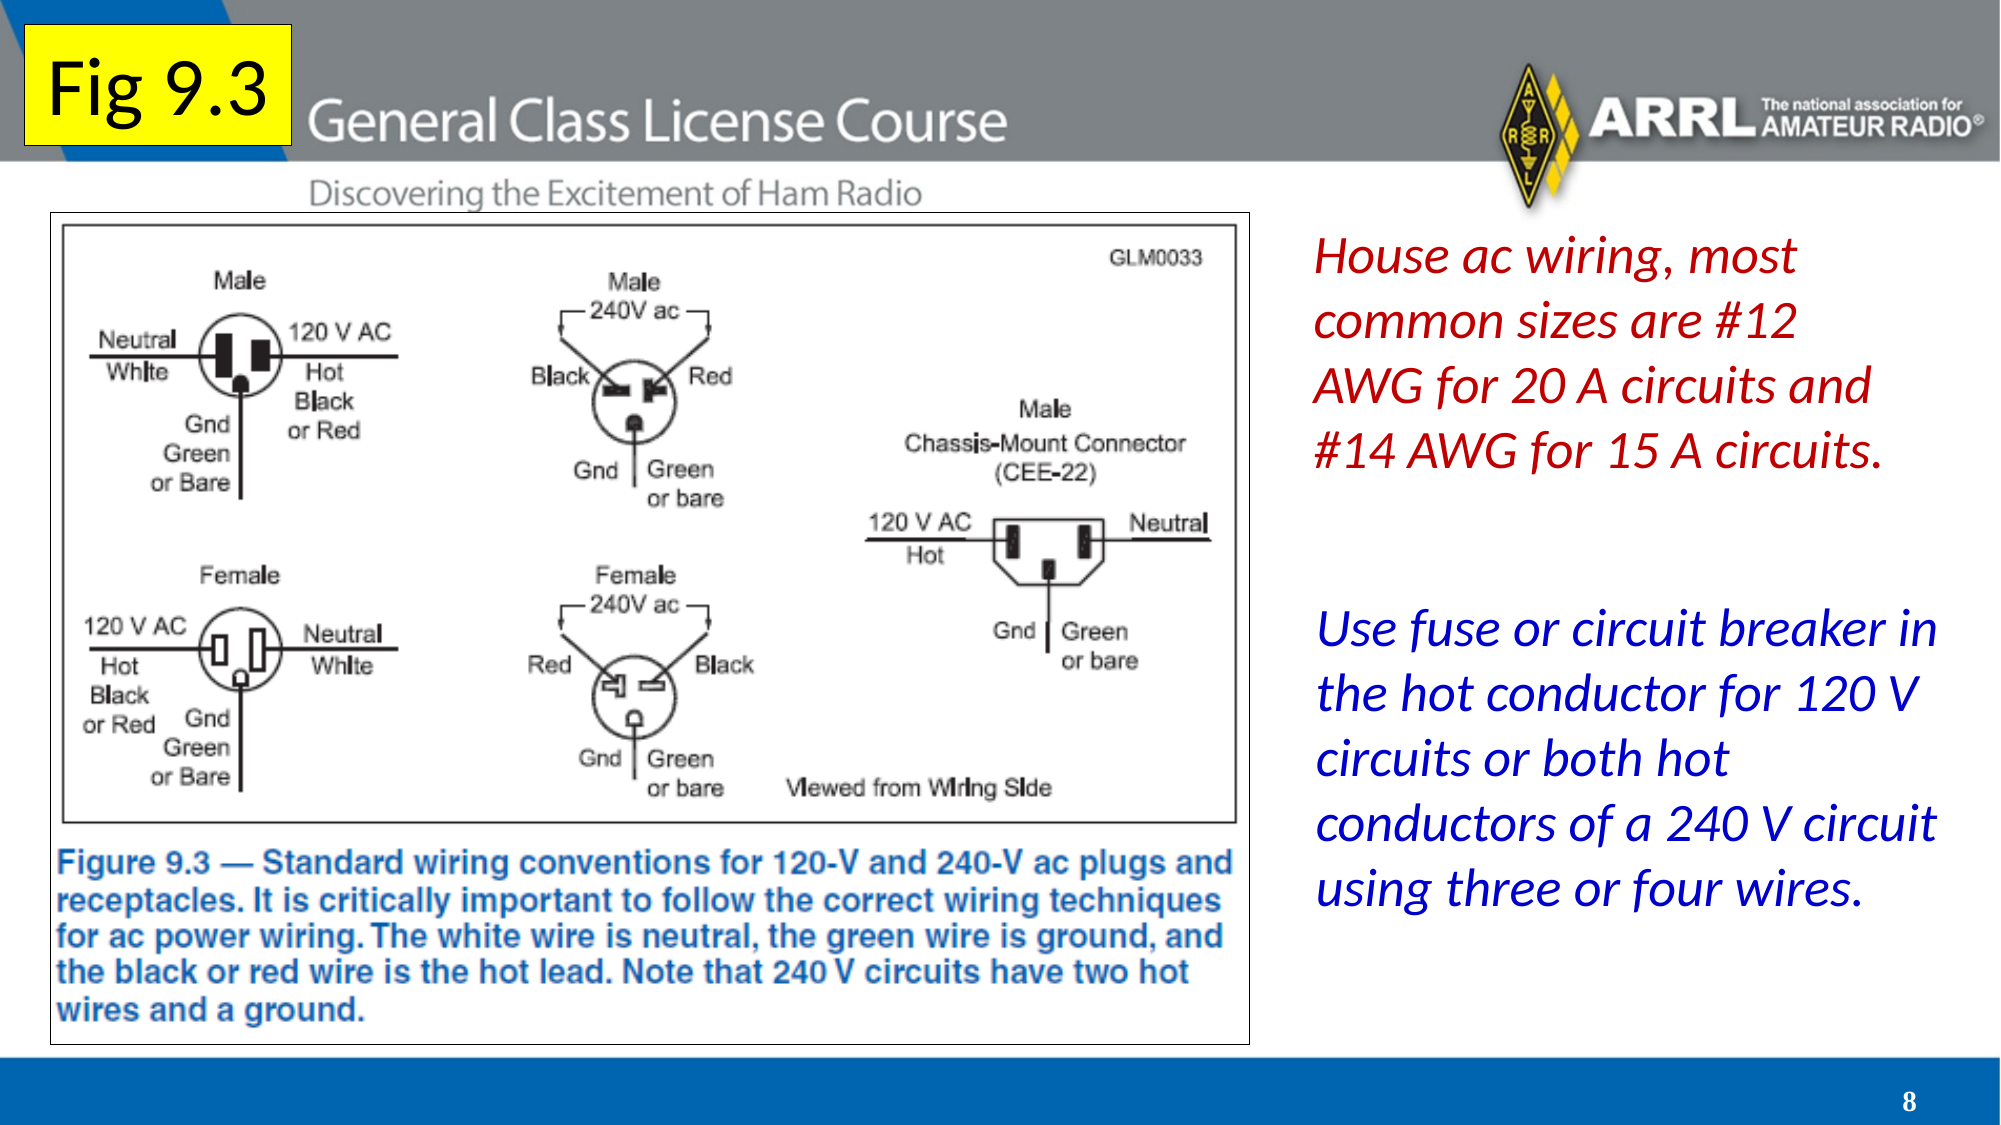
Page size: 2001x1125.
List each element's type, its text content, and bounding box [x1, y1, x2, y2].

text_box Use fuse or circuit breaker in the hot conductor for 120 V circuits or both hot conductors of a 240 V circuit using three or four wires. [1301, 584, 1975, 925]
title Fig 9.3 [24, 24, 292, 146]
picture [0, 0, 2001, 1125]
text_box House ac wiring, most common sizes are #12 AWG for 20 A circuits and #14 AWG for 15 A circuits. [1298, 212, 1925, 487]
